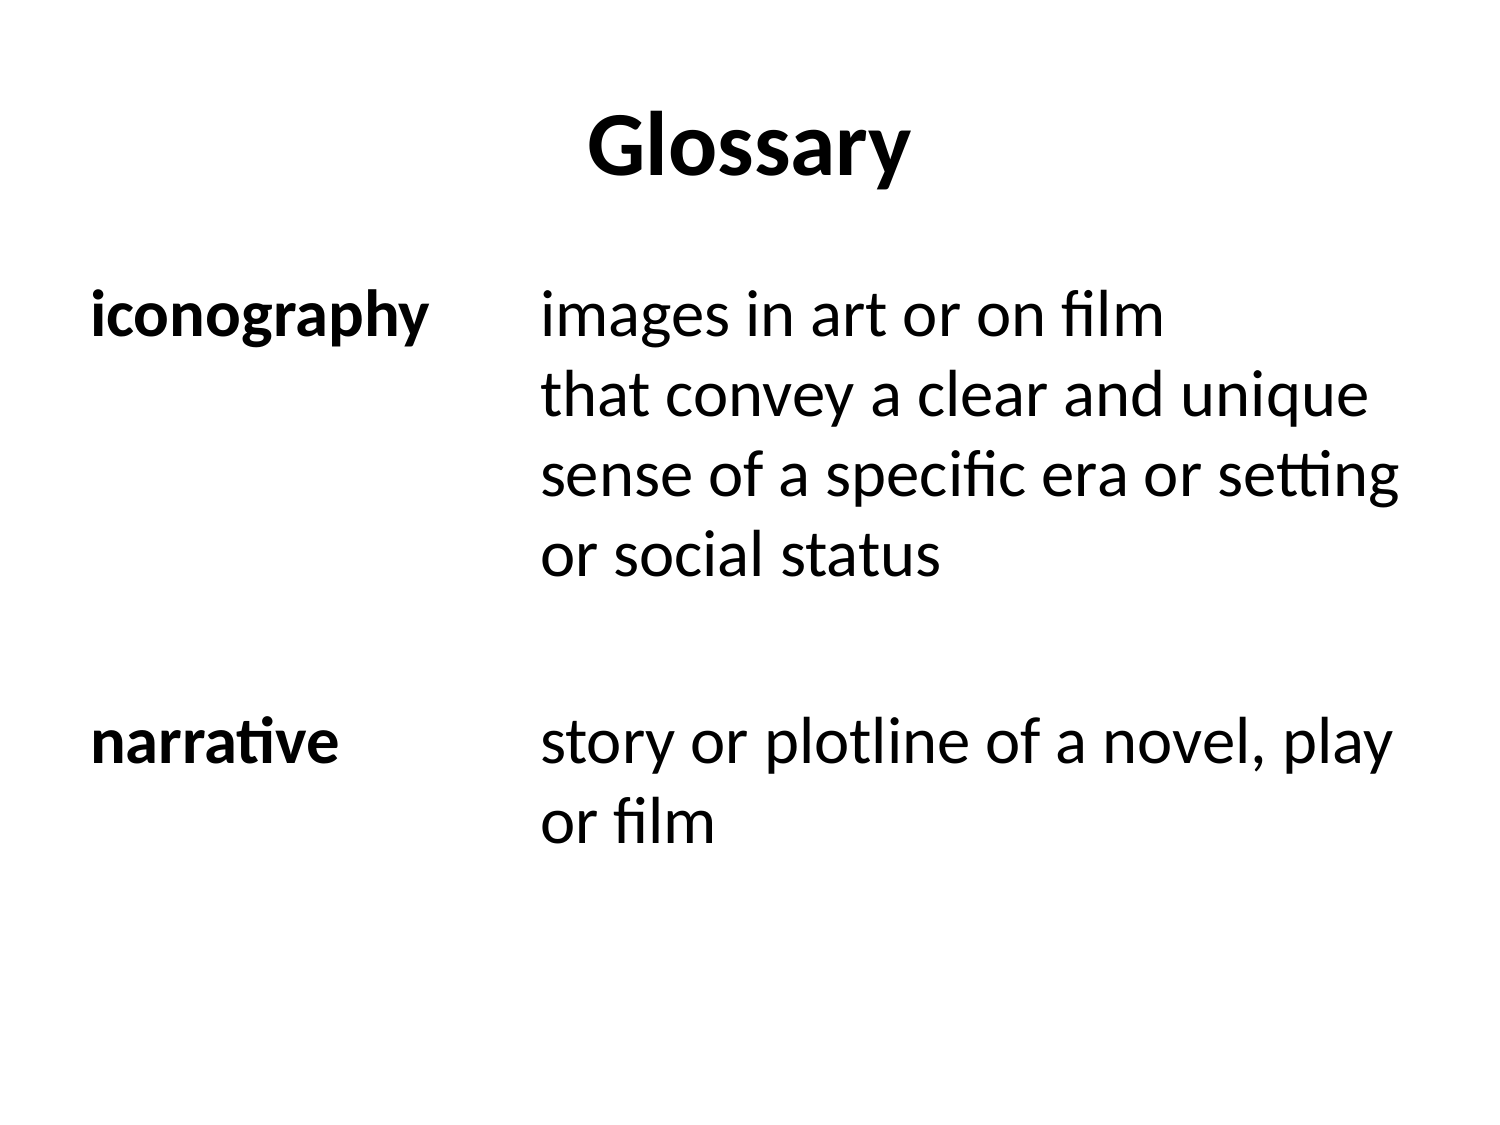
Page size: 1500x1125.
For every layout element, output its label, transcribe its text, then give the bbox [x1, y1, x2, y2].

title Glossary [75, 45, 1425, 233]
list iconography images in art or on film that convey a clear and unique sense of a specific era or setting or social status narrative story or plotline of a novel, play or film [75, 262, 1425, 1005]
